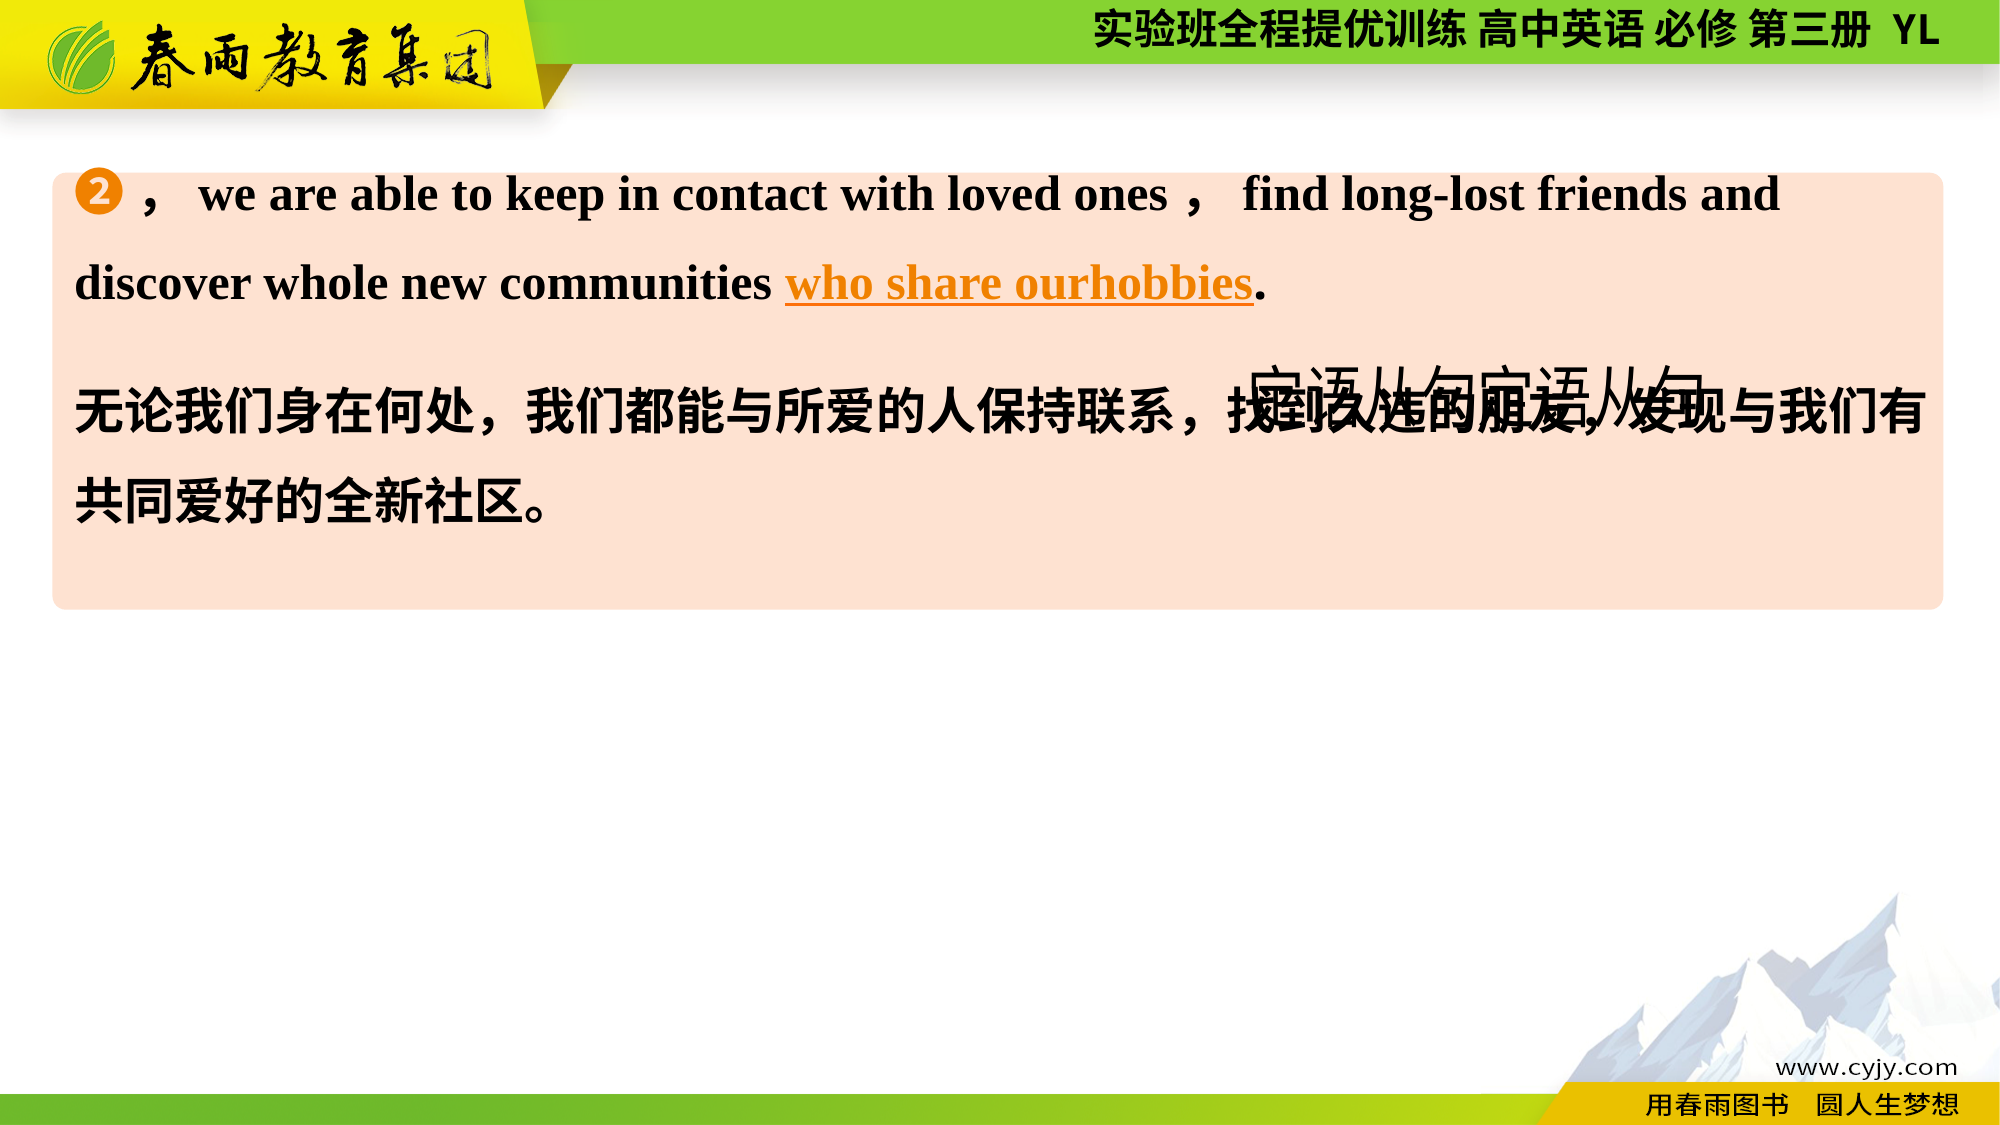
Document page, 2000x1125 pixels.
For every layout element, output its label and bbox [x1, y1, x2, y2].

picture [0, 0, 2000, 1125]
text_box [52, 172, 1944, 610]
